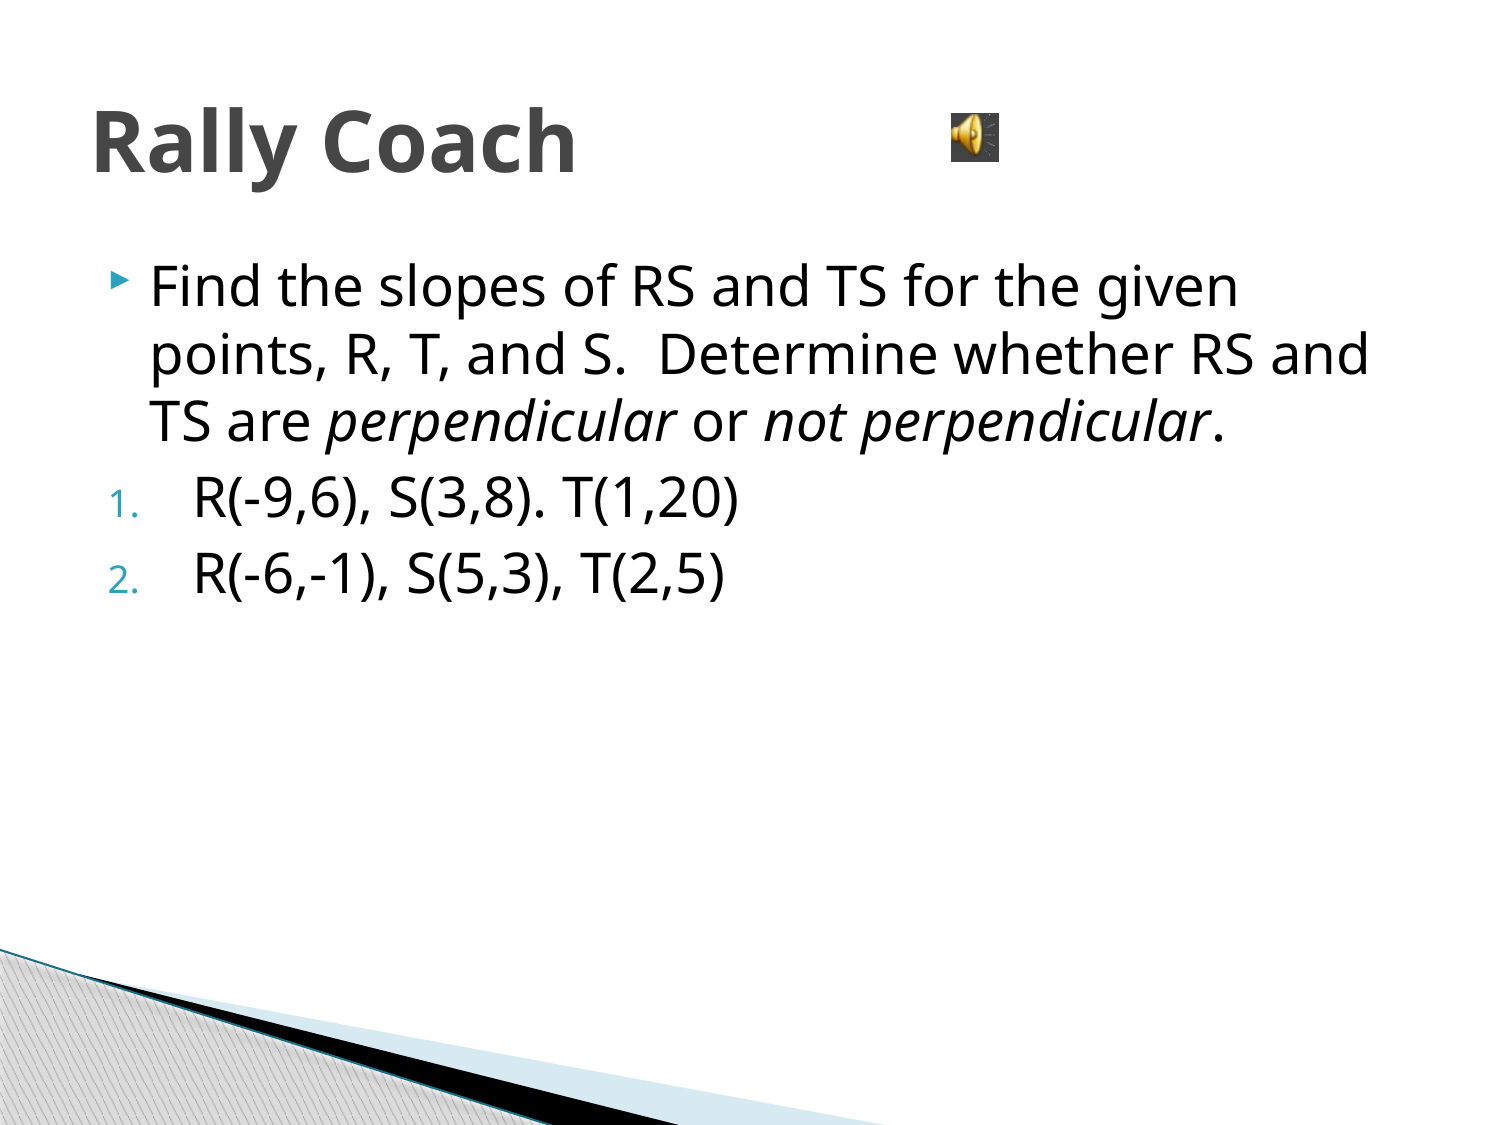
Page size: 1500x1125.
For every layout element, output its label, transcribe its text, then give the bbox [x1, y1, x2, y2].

picture [949, 112, 1001, 163]
list Find the slopes of RS and TS for the given points, R, T, and S. Determine whether RS and TS are perpendicular or not perpendicular. R(-9,6), S(3,8). T(1,20) R(-6,-1), S(5,3), T(2,5) [75, 243, 1425, 986]
title Rally Coach [75, 45, 1425, 233]
